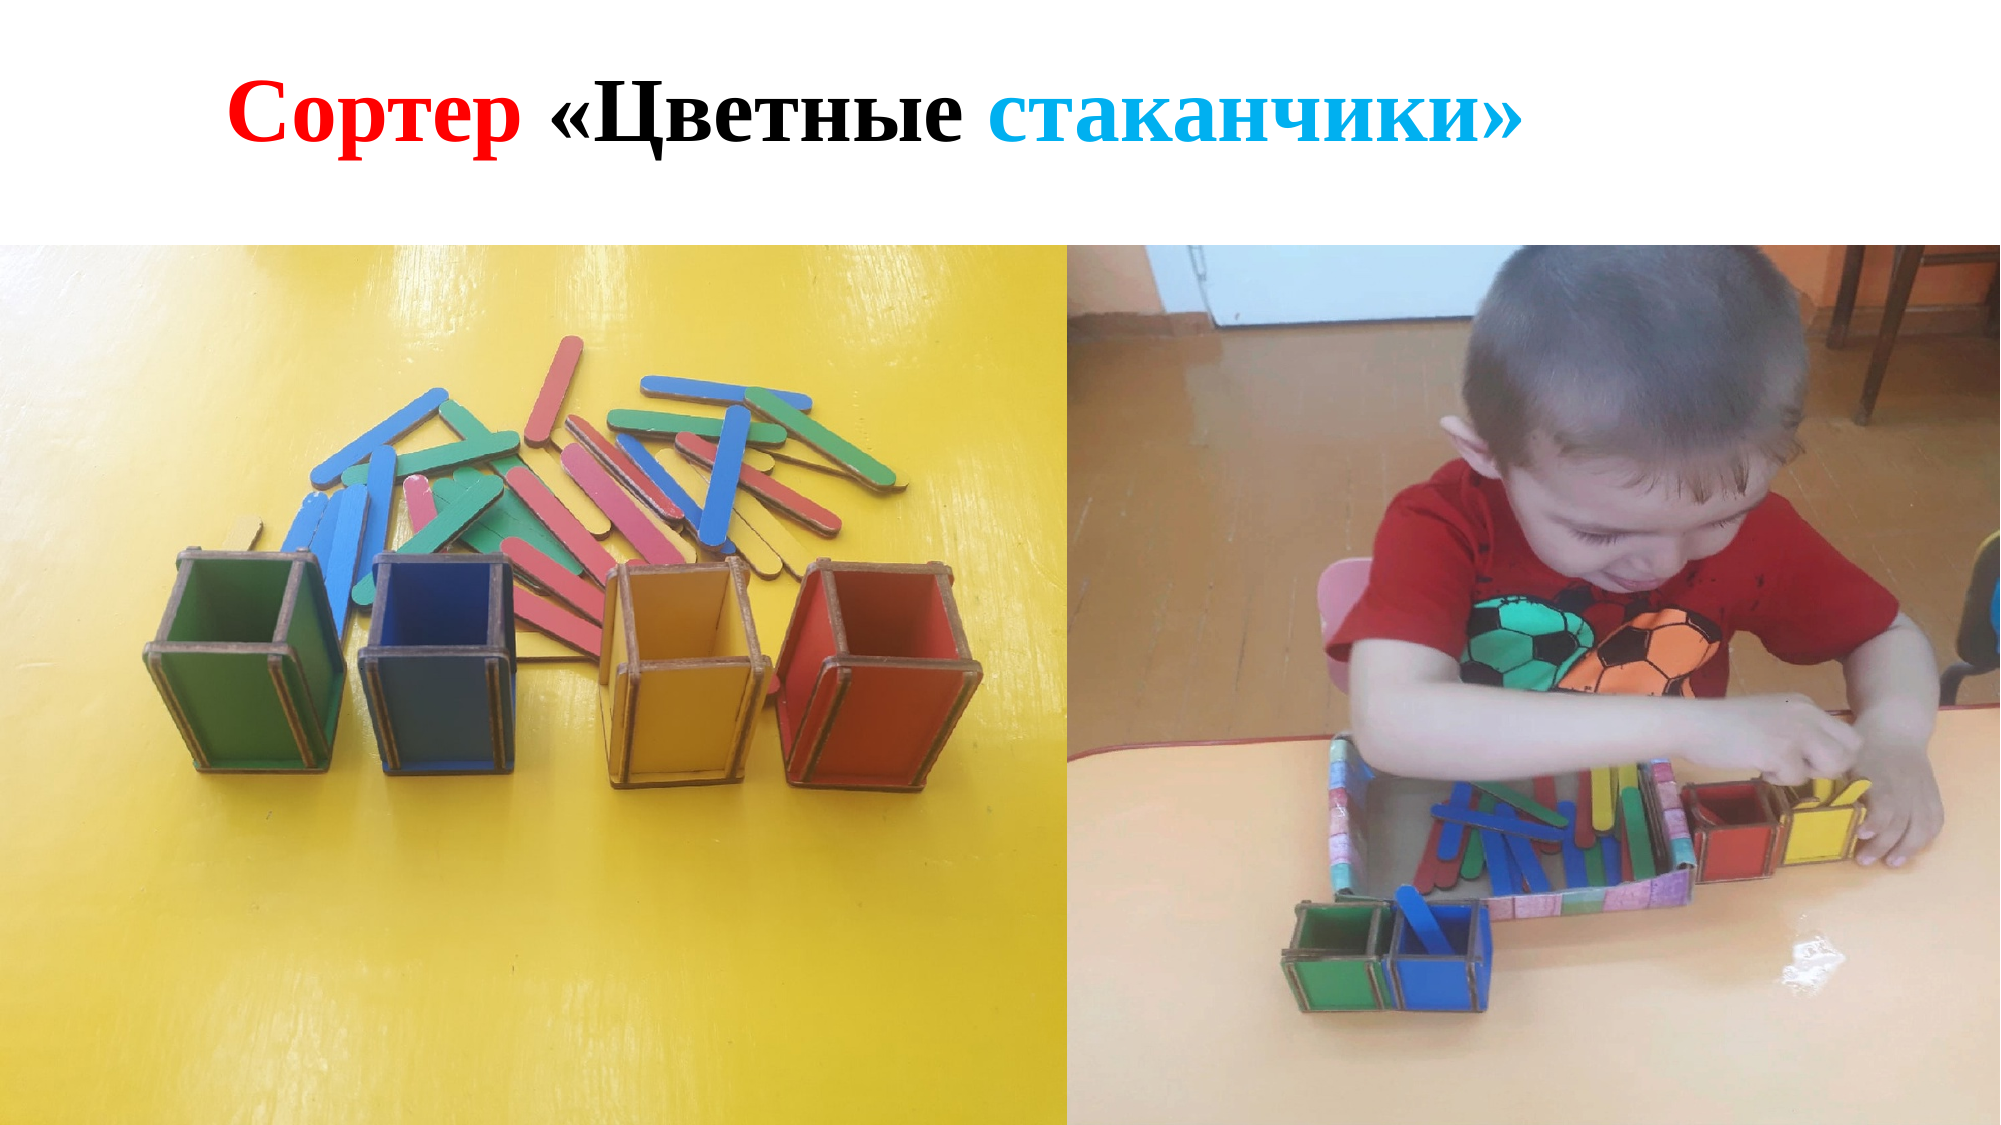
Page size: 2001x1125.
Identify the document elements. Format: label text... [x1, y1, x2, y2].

picture [1067, 245, 2000, 1125]
title Сортер «Цветные стаканчики» [171, 58, 1582, 245]
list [0, 245, 1067, 1125]
